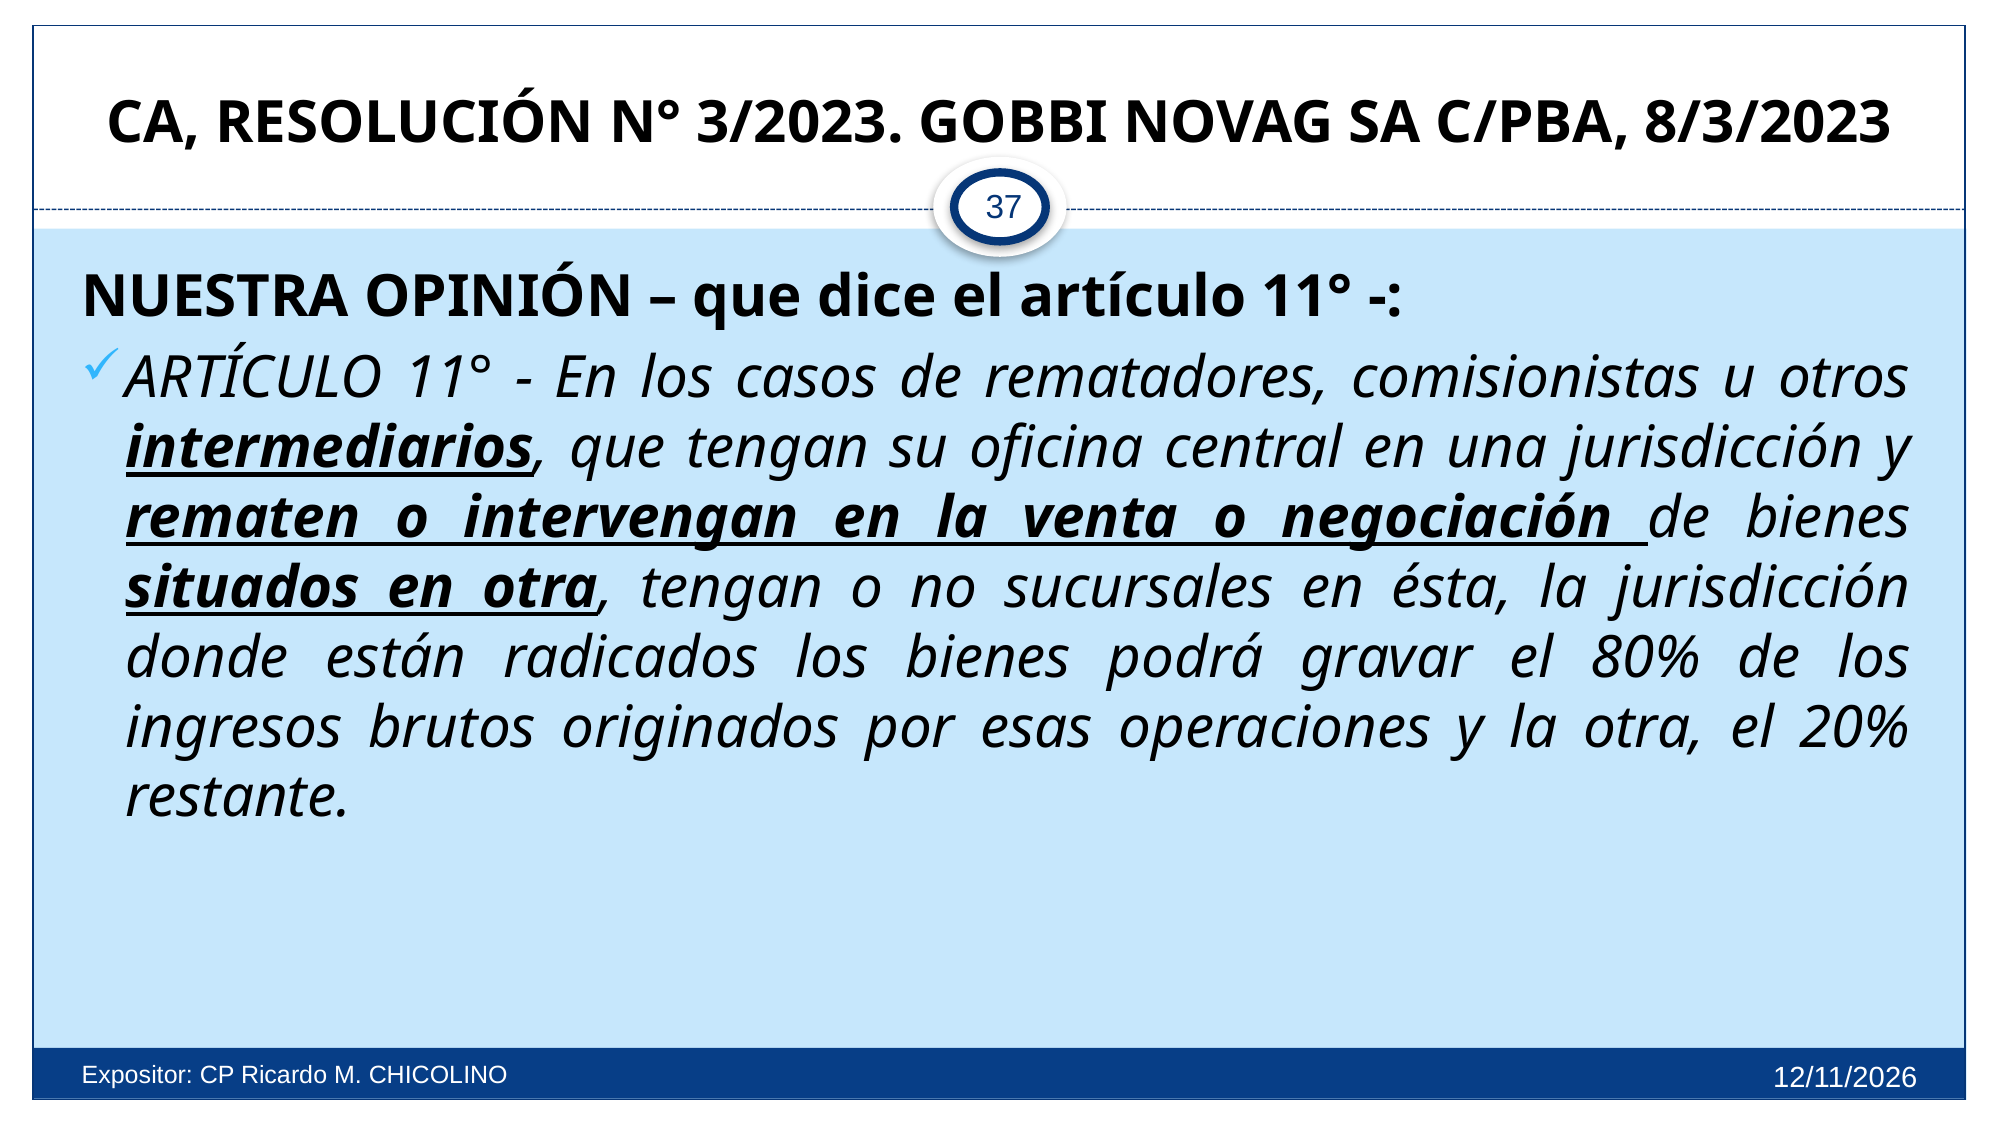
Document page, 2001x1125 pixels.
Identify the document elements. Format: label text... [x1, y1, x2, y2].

slide_number 37 [954, 168, 1055, 241]
list NUESTRA OPINIÓN – que dice el artículo 11° -: ARTÍCULO 11° - En los casos de rematadores, comisionistas u otros intermediarios, que tengan su oficina central en una jurisdicción y rematen o intervengan en la venta o negociación de bienes situados en otra, tengan o no sucursales en ésta, la jurisdicción donde están radicados los bienes podrá gravar el 80% de los ingresos brutos originados por esas operaciones y la otra, el 20% restante. [66, 250, 1926, 1001]
title CA, RESOLUCIÓN N° 3/2023. GOBBI NOVAG SA C/PBA, 8/3/2023 [65, 37, 1933, 162]
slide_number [1266, 1050, 1933, 1111]
footer Expositor: CP Ricardo M. CHICOLINO [66, 1051, 850, 1112]
